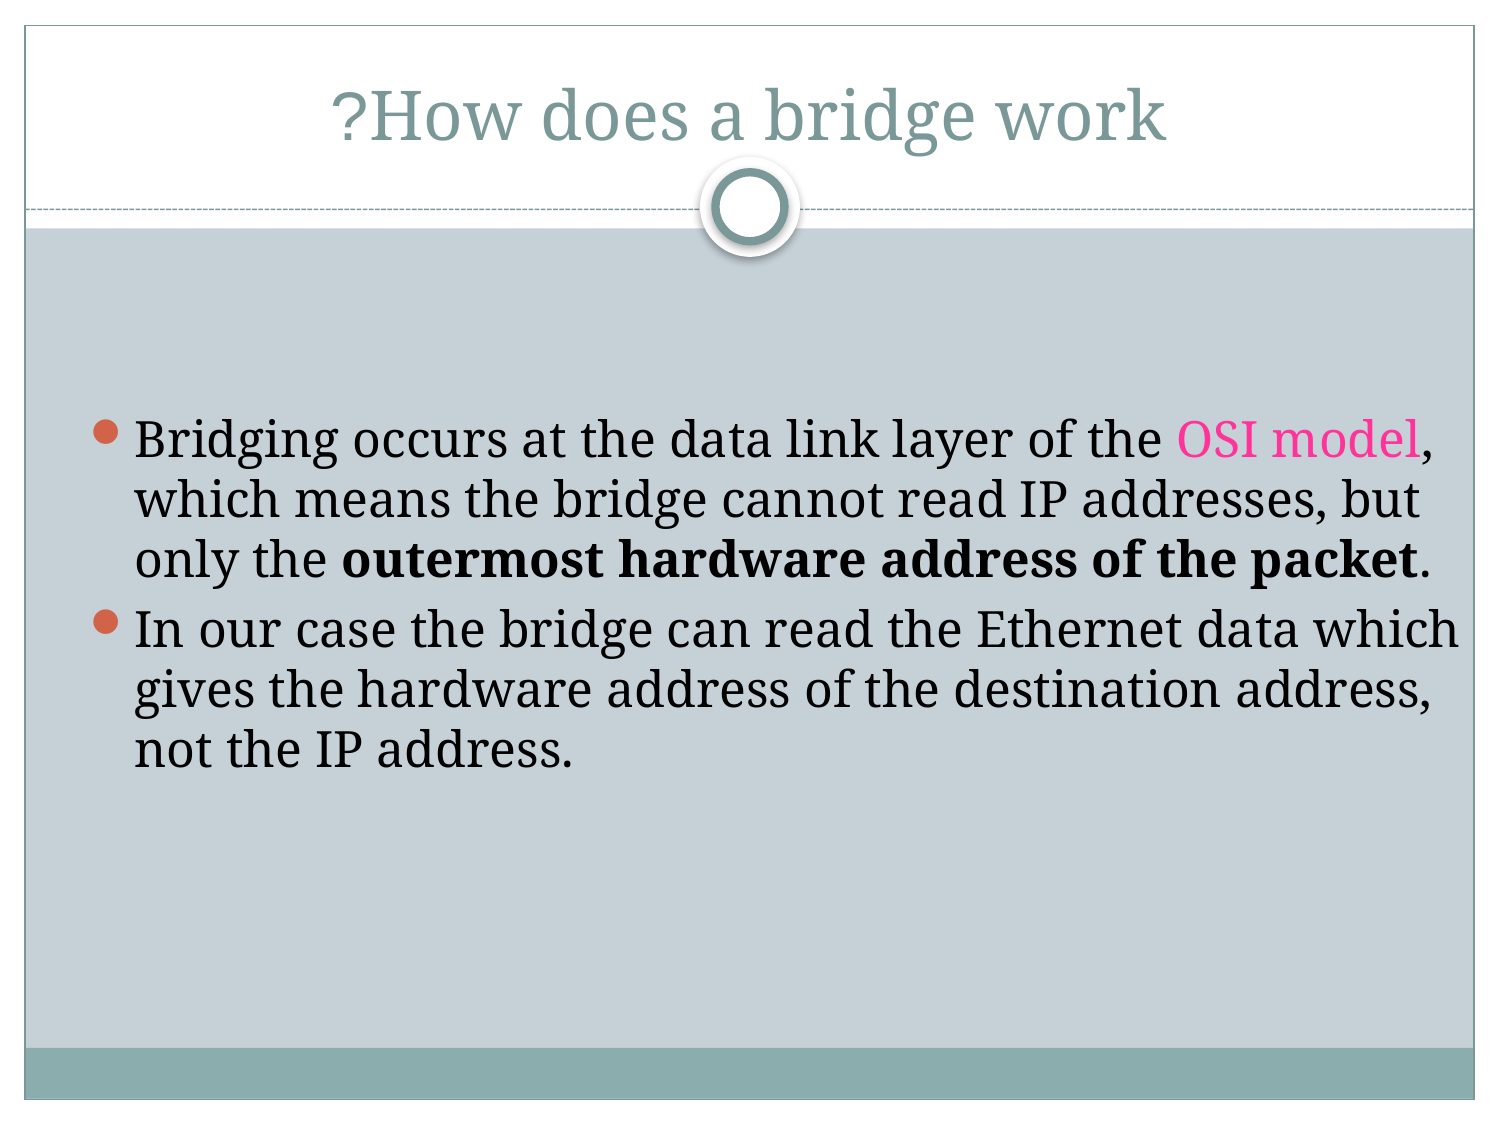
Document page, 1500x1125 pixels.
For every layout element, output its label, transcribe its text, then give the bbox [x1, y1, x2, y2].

title How does a bridge work? [49, 37, 1450, 162]
list Bridging occurs at the data link layer of the OSI model, which means the bridge cannot read IP addresses, but only the outermost hardware address of the packet. In our case the bridge can read the Ethernet data which gives the hardware address of the destination address, not the IP address. [75, 399, 1488, 1000]
